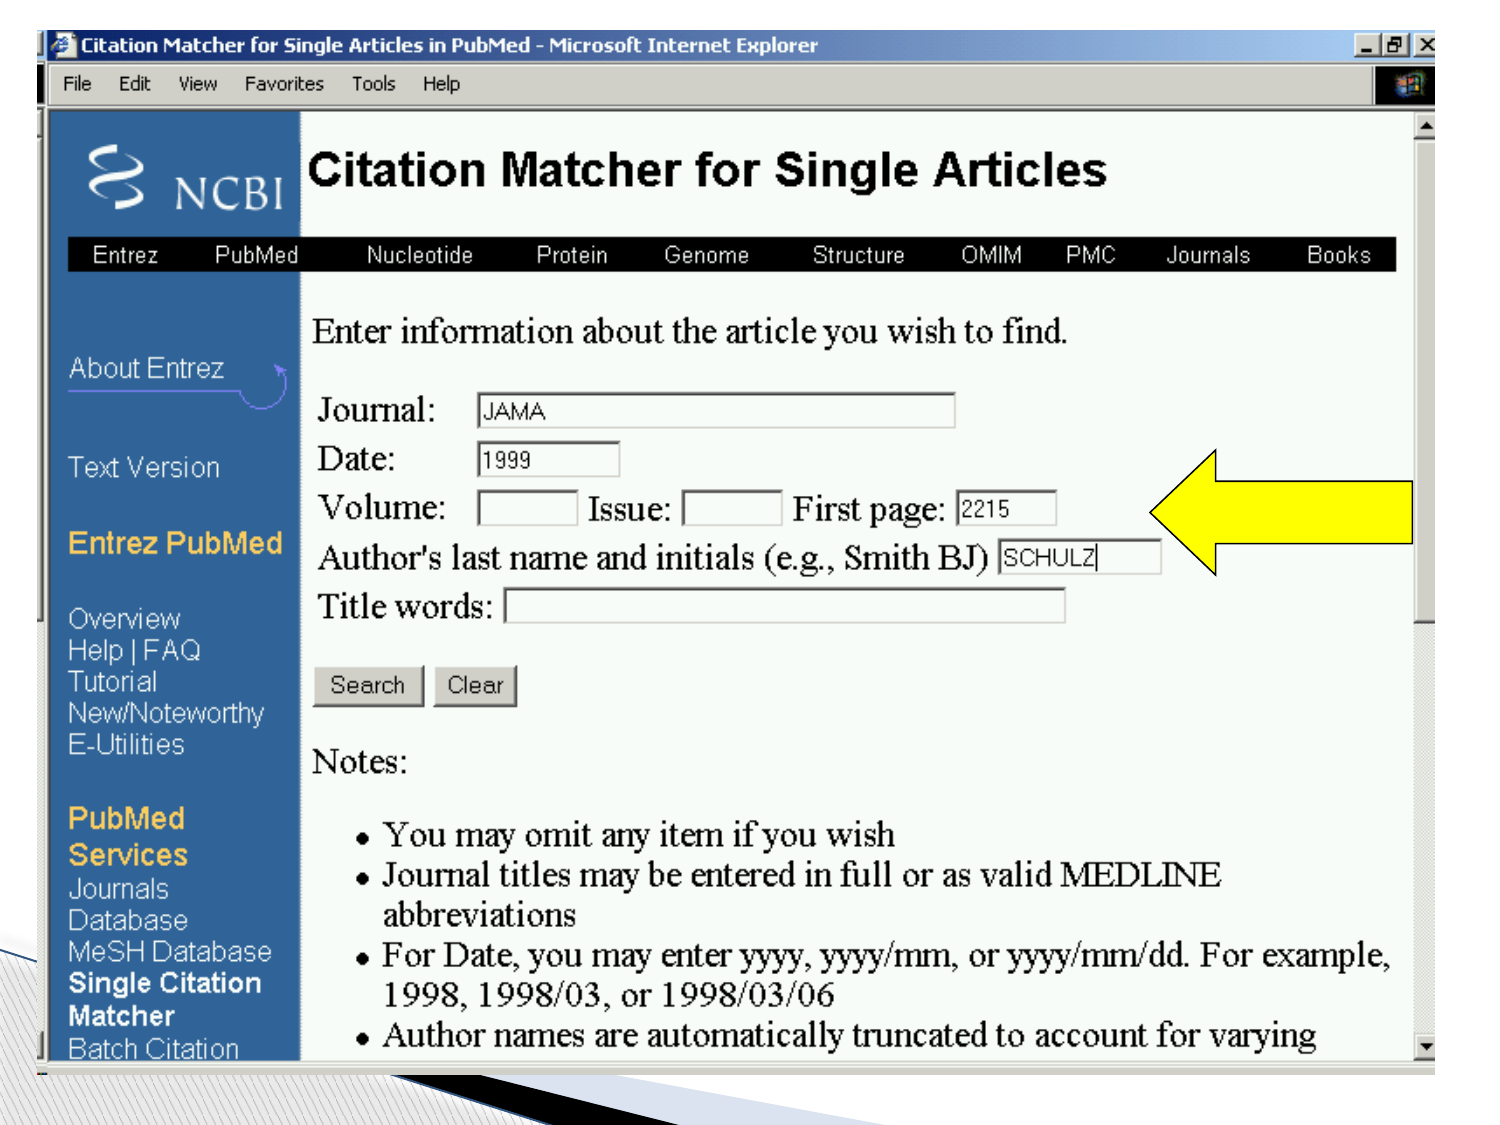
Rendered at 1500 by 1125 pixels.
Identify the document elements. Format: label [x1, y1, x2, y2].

list [37, 30, 1451, 1090]
